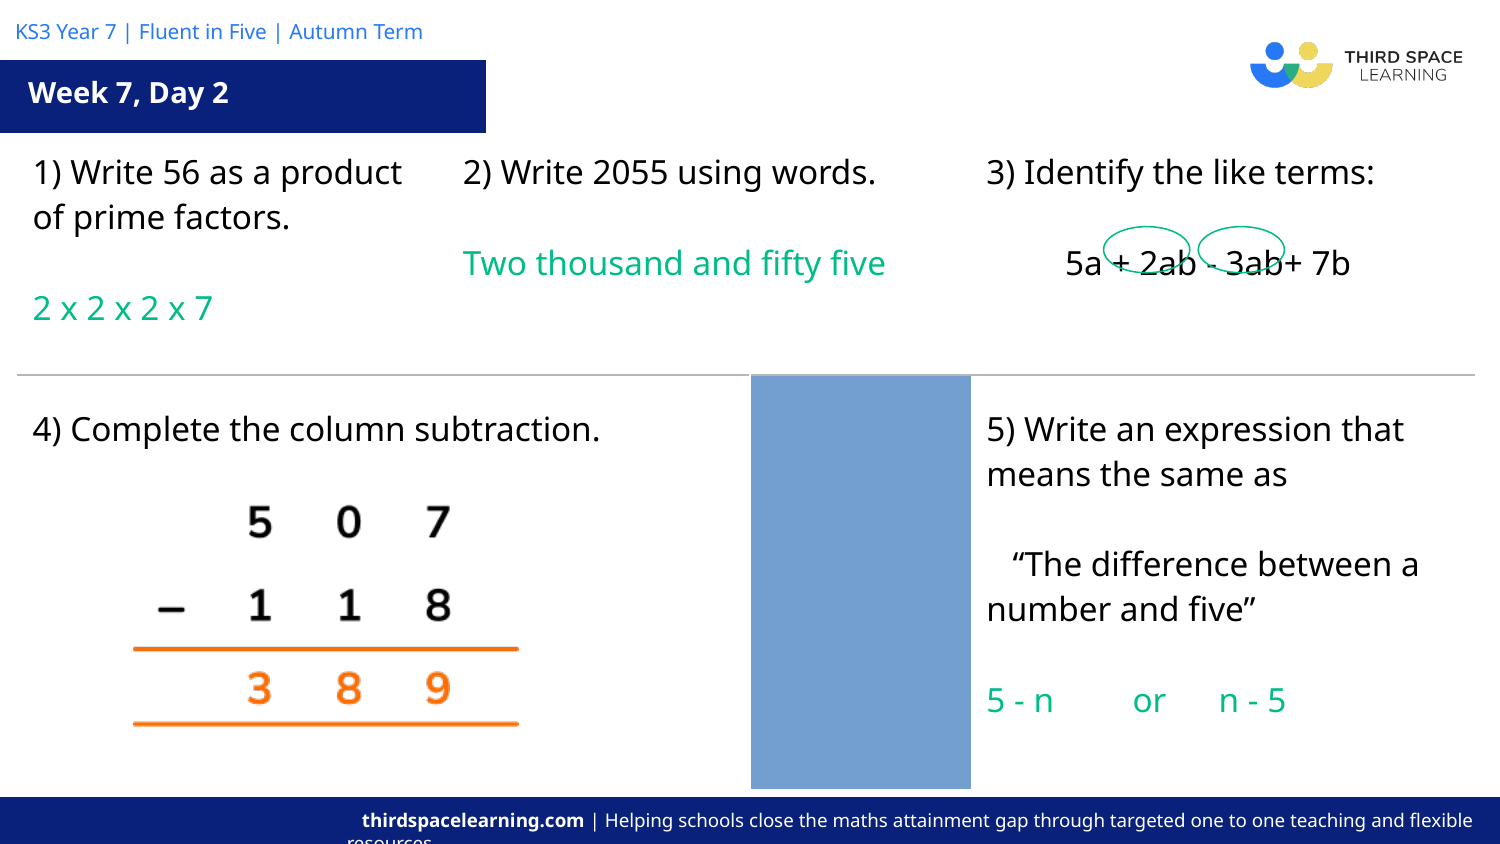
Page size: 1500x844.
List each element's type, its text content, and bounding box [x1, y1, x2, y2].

picture [133, 493, 519, 728]
text_box [1103, 226, 1190, 273]
table_cell 4) Complete the column subtraction. [19, 376, 749, 788]
text_box [1198, 226, 1285, 273]
picture [1250, 33, 1465, 99]
table_header 3) Identify the like terms: 5a + 2ab - 3ab+ 7b [972, 142, 1474, 374]
text_box Week 7, Day 2 [13, 59, 383, 125]
table_cell 5) Write an expression that means the same as “The difference between a number and five” 5 - n or n - 5 [972, 376, 1474, 788]
table_header 1) Write 56 as a product of prime factors. 2 x 2 x 2 x 7 [19, 142, 447, 374]
table_header 2) Write 2055 using words. Two thousand and fifty five [449, 142, 971, 374]
